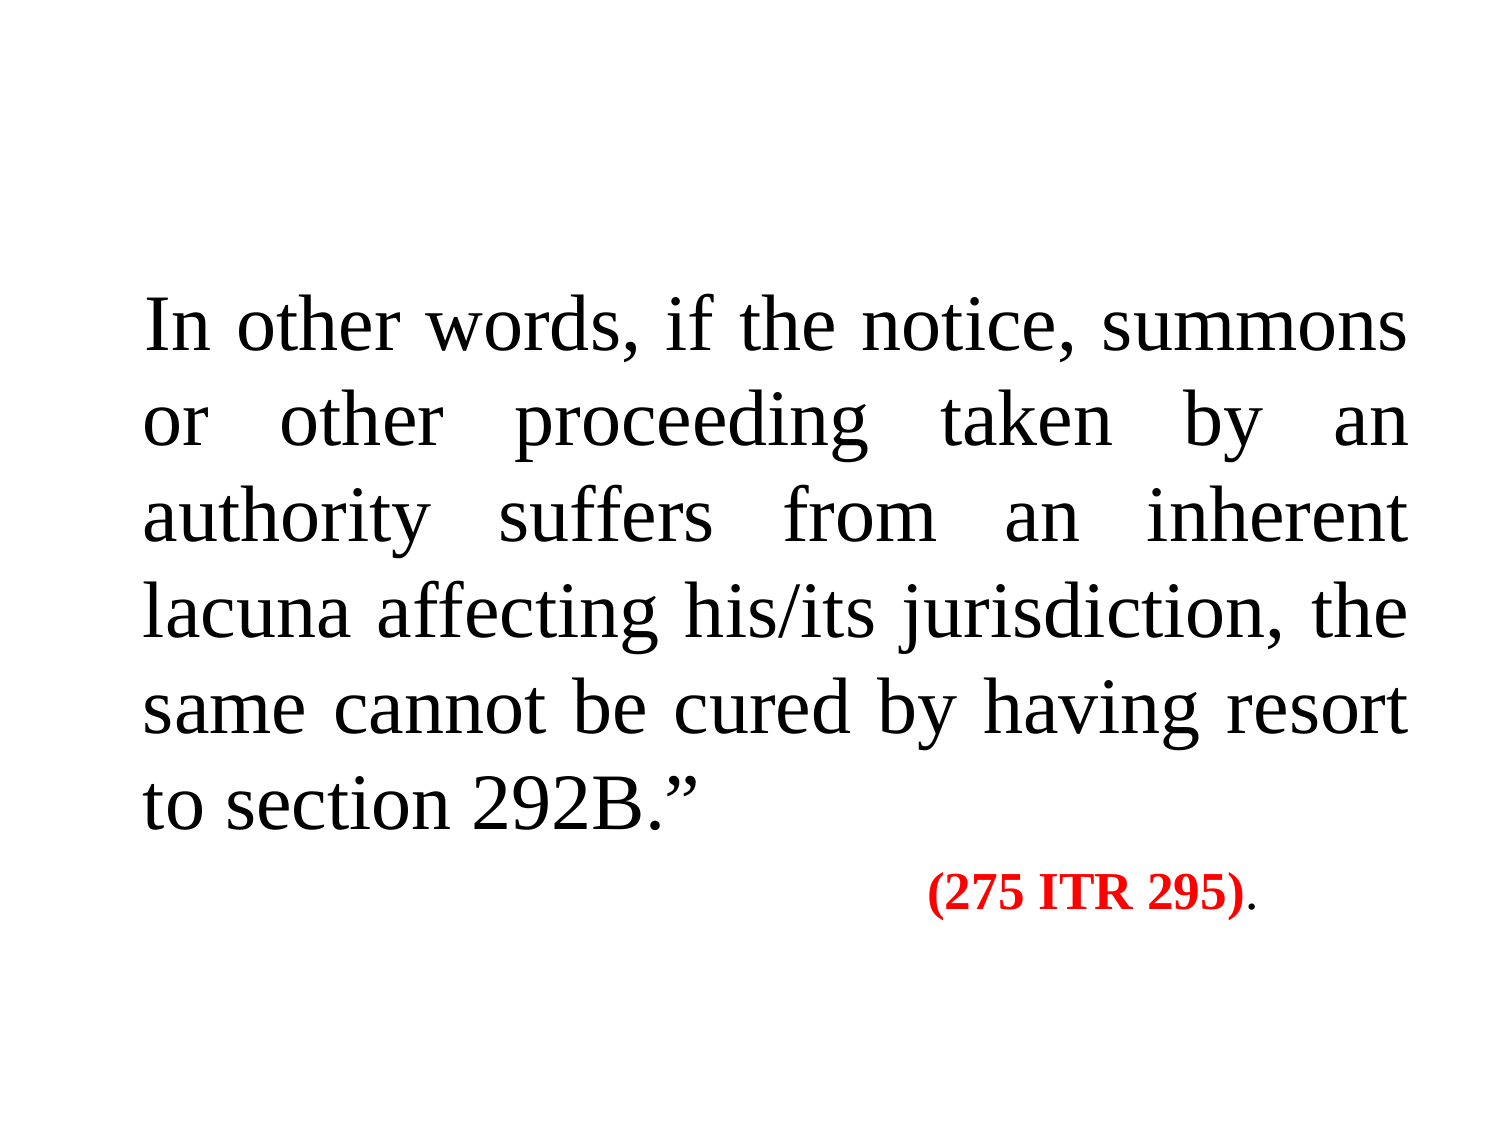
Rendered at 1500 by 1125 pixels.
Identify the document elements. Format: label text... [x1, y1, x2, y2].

list In other words, if the notice, summons or other proceeding taken by an authority suffers from an inherent lacuna affecting his/its jurisdiction, the same cannot be cured by having resort to section 292B.” (275 ITR 295). [75, 262, 1425, 1005]
